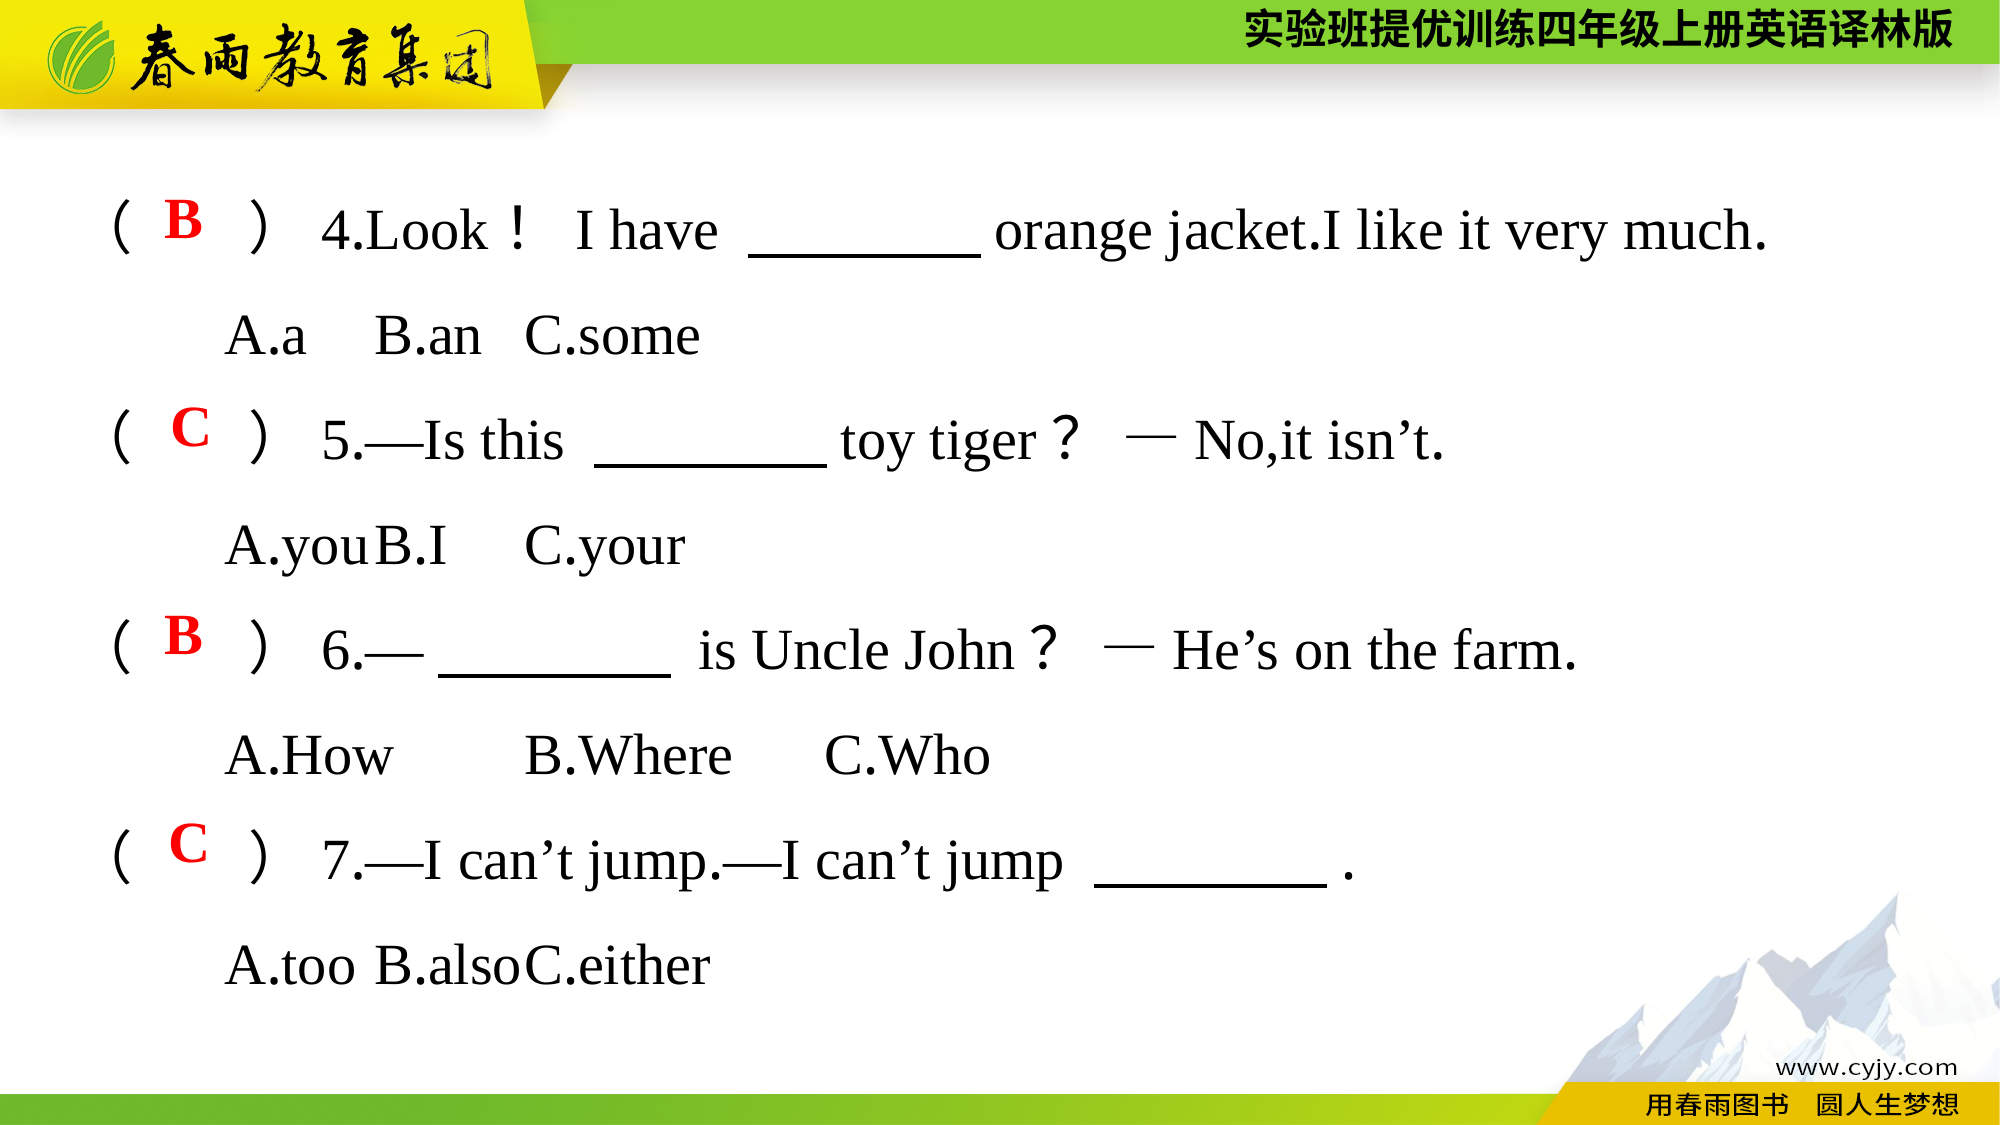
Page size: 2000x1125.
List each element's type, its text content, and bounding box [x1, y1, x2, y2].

text_box B [149, 588, 219, 674]
text_box B [149, 172, 219, 258]
list （ ）4.Look！I have orange jacket.I like it very much. A.a B.an C.some （ ）5.—Is this toy tiger？ —No,it isn’t. A.you B.I C.your （ ）6.— is Uncle John？ —He’s on the farm. A.How B.Where C.Who （ ）7.—I can’t jump.—I can’t jump . A.too B.also C.either [59, 149, 1944, 1013]
text_box C [154, 796, 226, 882]
text_box C [155, 380, 228, 466]
picture [0, 0, 2000, 1125]
